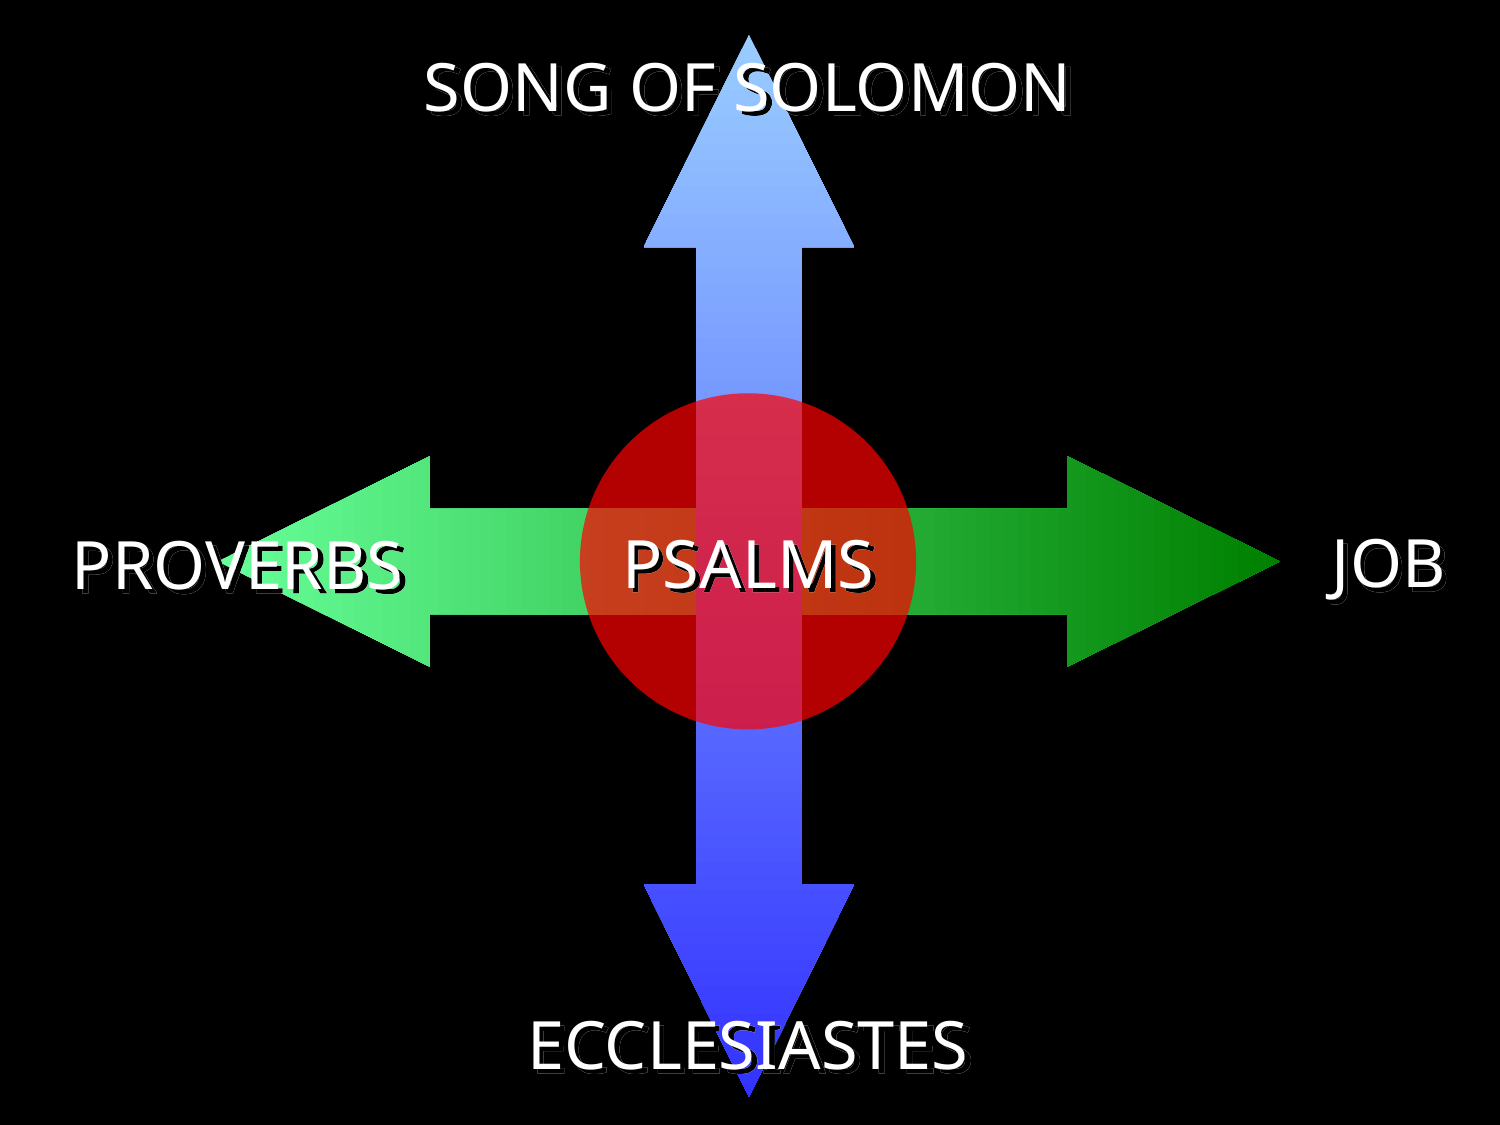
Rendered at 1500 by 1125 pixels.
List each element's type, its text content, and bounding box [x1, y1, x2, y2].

text_box PROVERBS [56, 515, 419, 610]
text_box [643, 721, 855, 995]
text_box [579, 393, 917, 730]
text_box ECCLESIASTES [512, 995, 984, 1090]
text_box [908, 456, 1280, 667]
text_box SONG OF SOLOMON [409, 36, 1088, 132]
text_box [643, 136, 855, 401]
text_box JOB [1316, 513, 1461, 608]
text_box [311, 456, 588, 667]
text_box PSALMS [607, 514, 890, 609]
